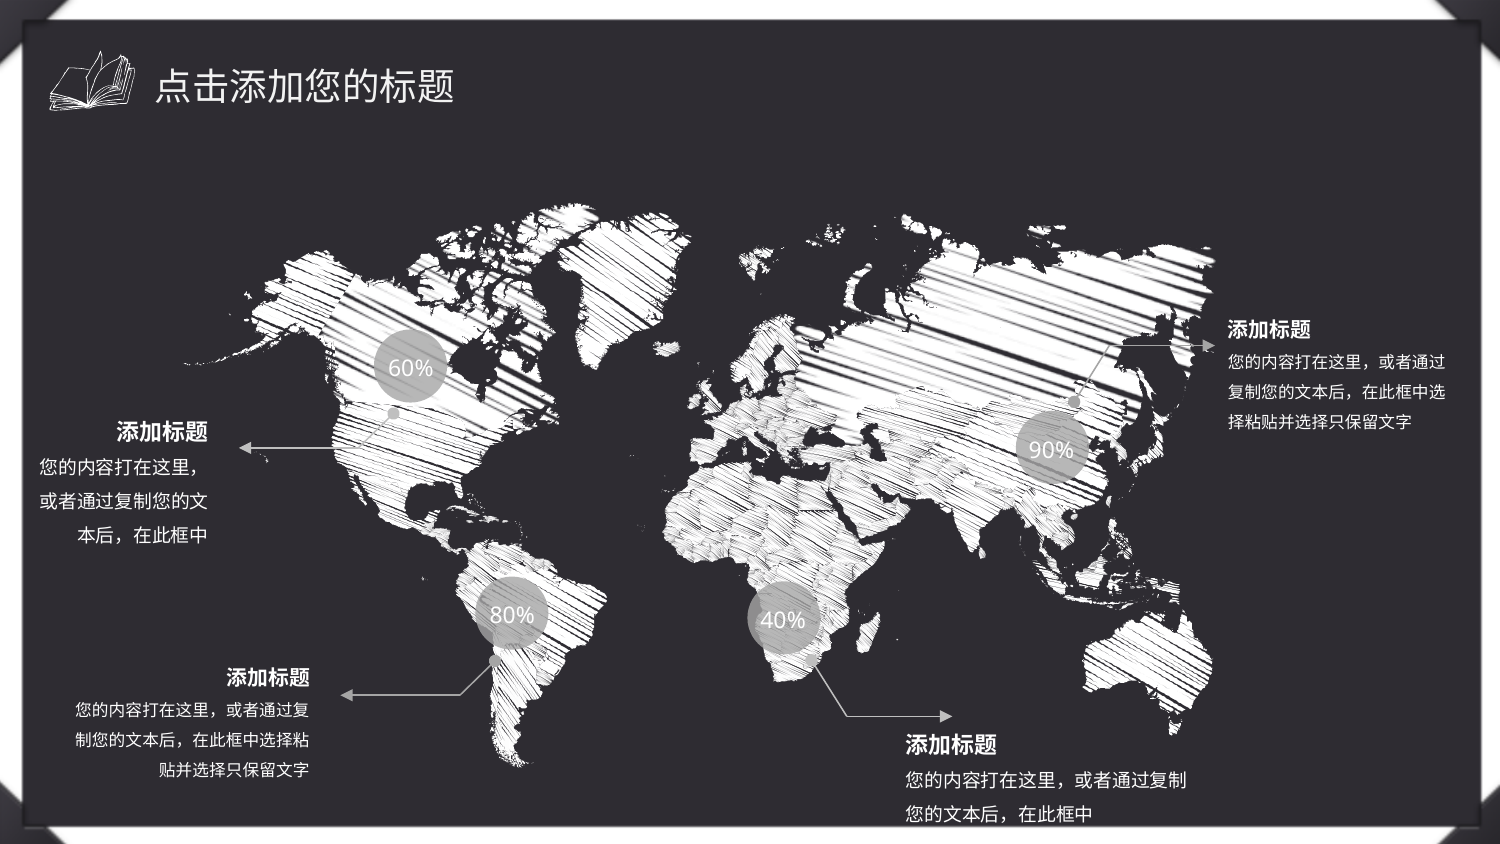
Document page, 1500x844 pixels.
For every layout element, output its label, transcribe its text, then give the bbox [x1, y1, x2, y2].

text_box [49, 50, 136, 111]
picture [0, 0, 1500, 844]
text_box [18, 410, 394, 556]
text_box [811, 660, 1220, 834]
text_box 点击添加您的标题 [139, 55, 513, 116]
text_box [180, 202, 1220, 769]
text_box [1074, 309, 1474, 442]
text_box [55, 657, 495, 791]
